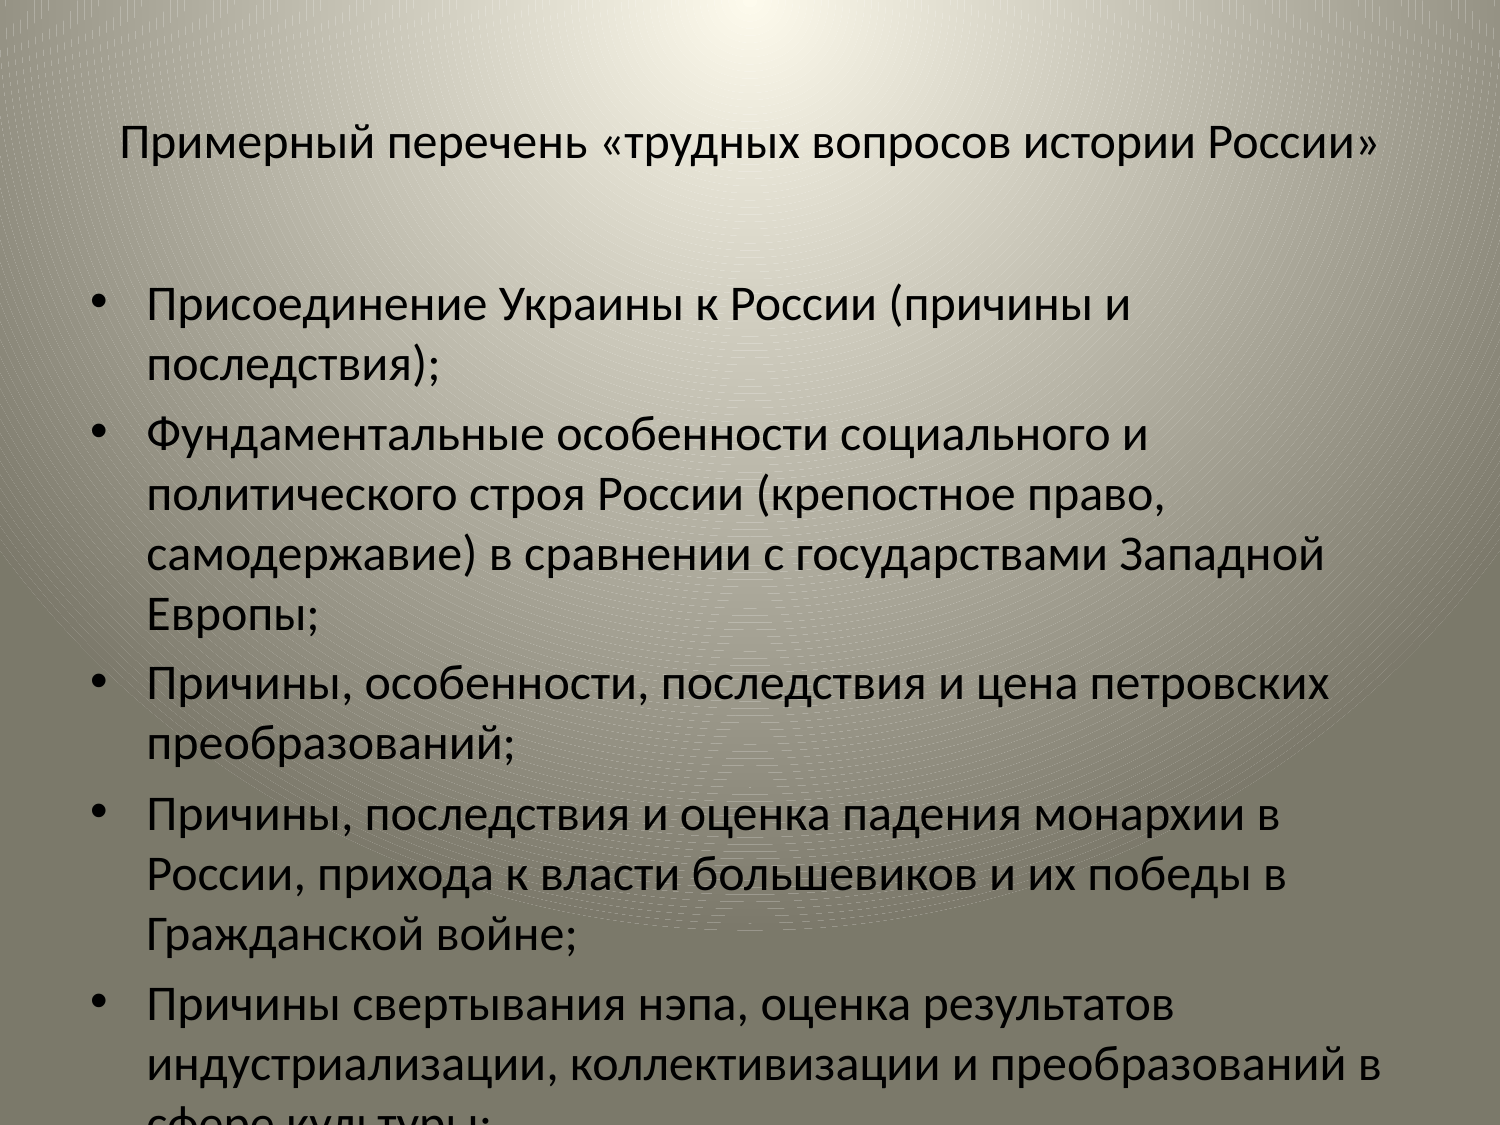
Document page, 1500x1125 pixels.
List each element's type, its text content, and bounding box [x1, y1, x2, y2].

title Примерный перечень «трудных вопросов истории России» [75, 45, 1425, 233]
list Присоединение Украины к России (причины и последствия); Фундаментальные особенности социального и политического строя России (крепостное право, самодержавие) в сравнении с государствами Западной Европы; Причины, особенности, последствия и цена петровских преобразований; Причины, последствия и оценка падения монархии в России, прихода к власти большевиков и их победы в Гражданской войне; Причины свертывания нэпа, оценка результатов индустриализации, коллективизации и преобразований в сфере культуры; [75, 262, 1425, 1005]
